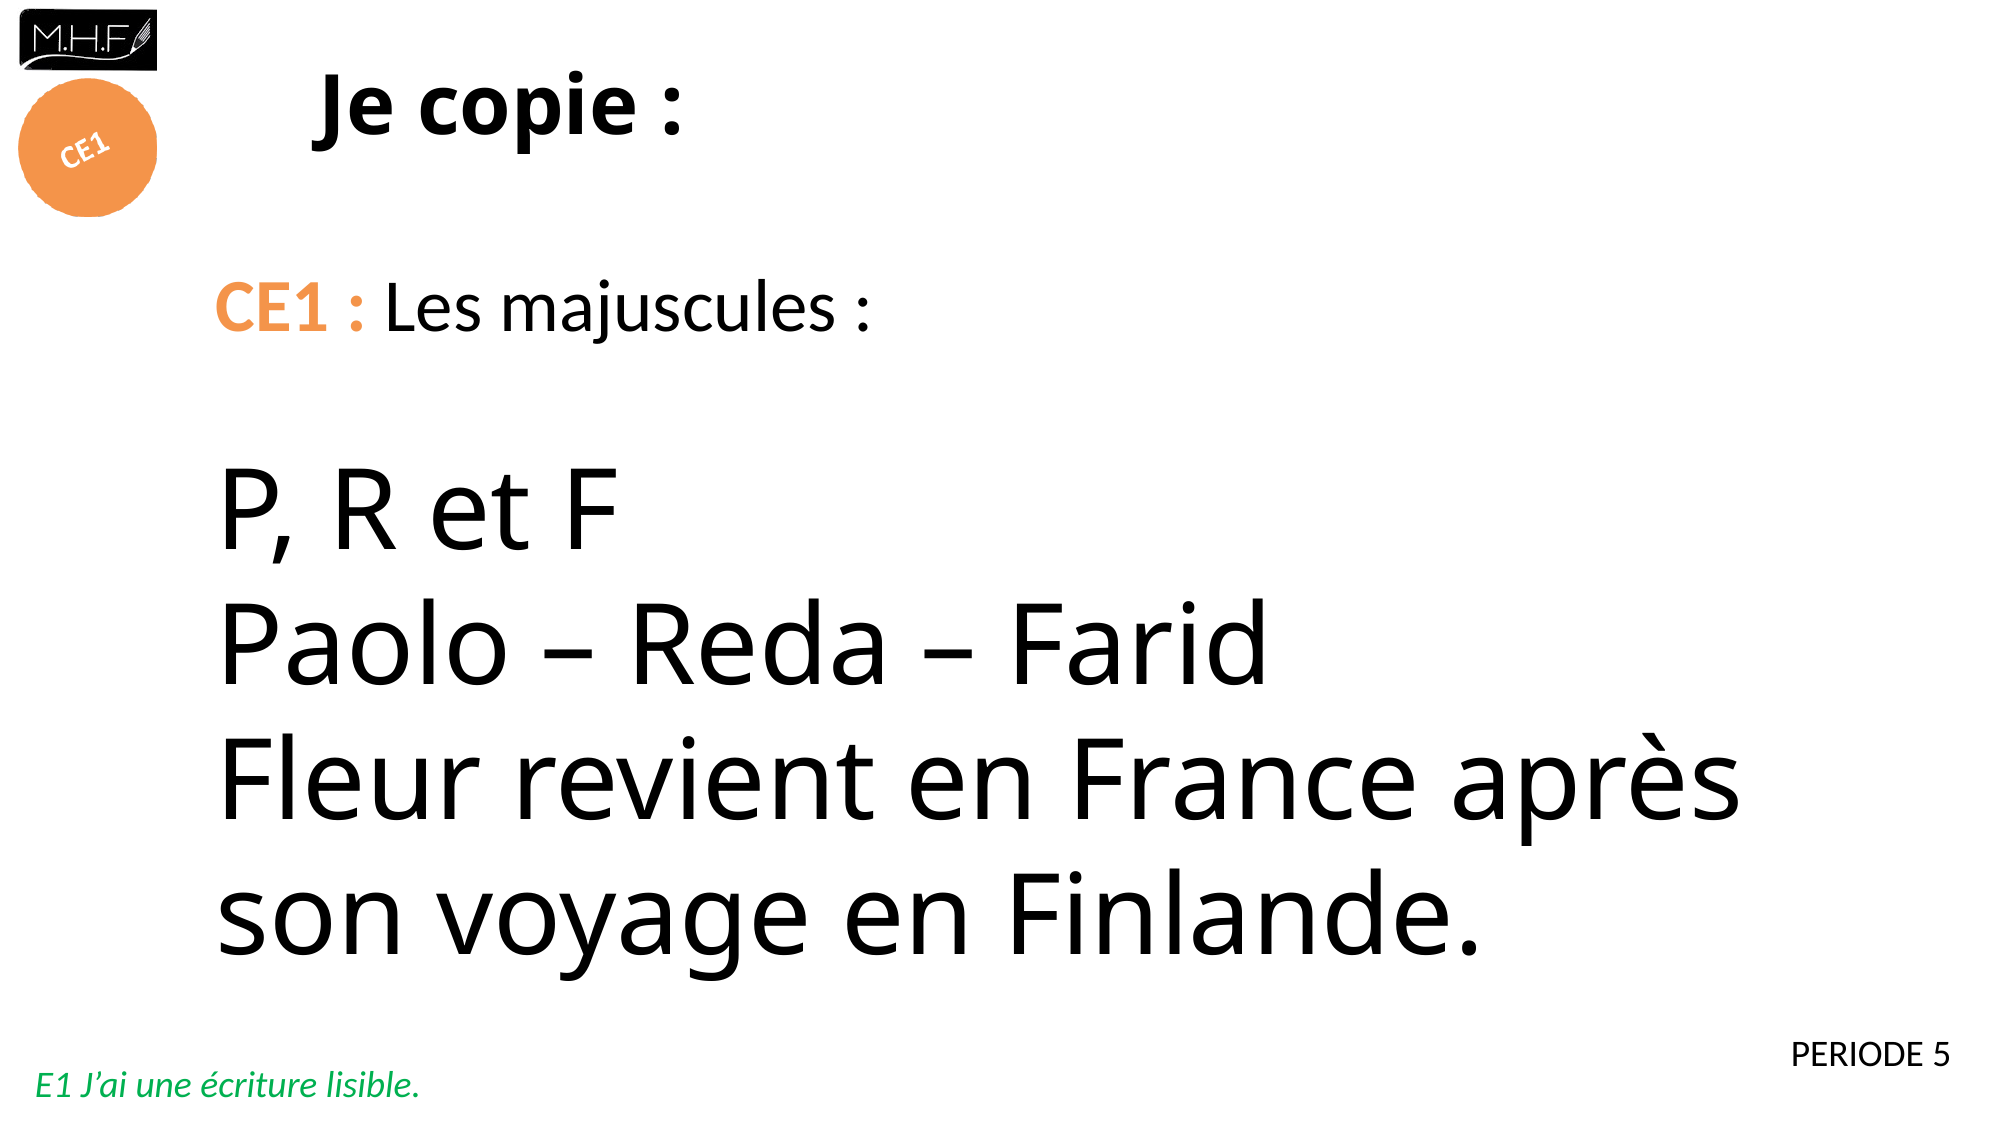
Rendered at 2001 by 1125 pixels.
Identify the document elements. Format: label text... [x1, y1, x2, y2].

picture [16, 7, 157, 74]
text_box Je copie : [303, 7, 1549, 208]
text_box CE1 : Les majuscules : P, R et F Paolo – Reda – Farid Fleur revient en France après son voyage en Finlande. [200, 249, 1835, 1120]
picture [18, 78, 157, 218]
text_box PERIODE 5 [1835, 1021, 1967, 1082]
text_box E1 J’ai une écriture lisible. [19, 1052, 646, 1125]
